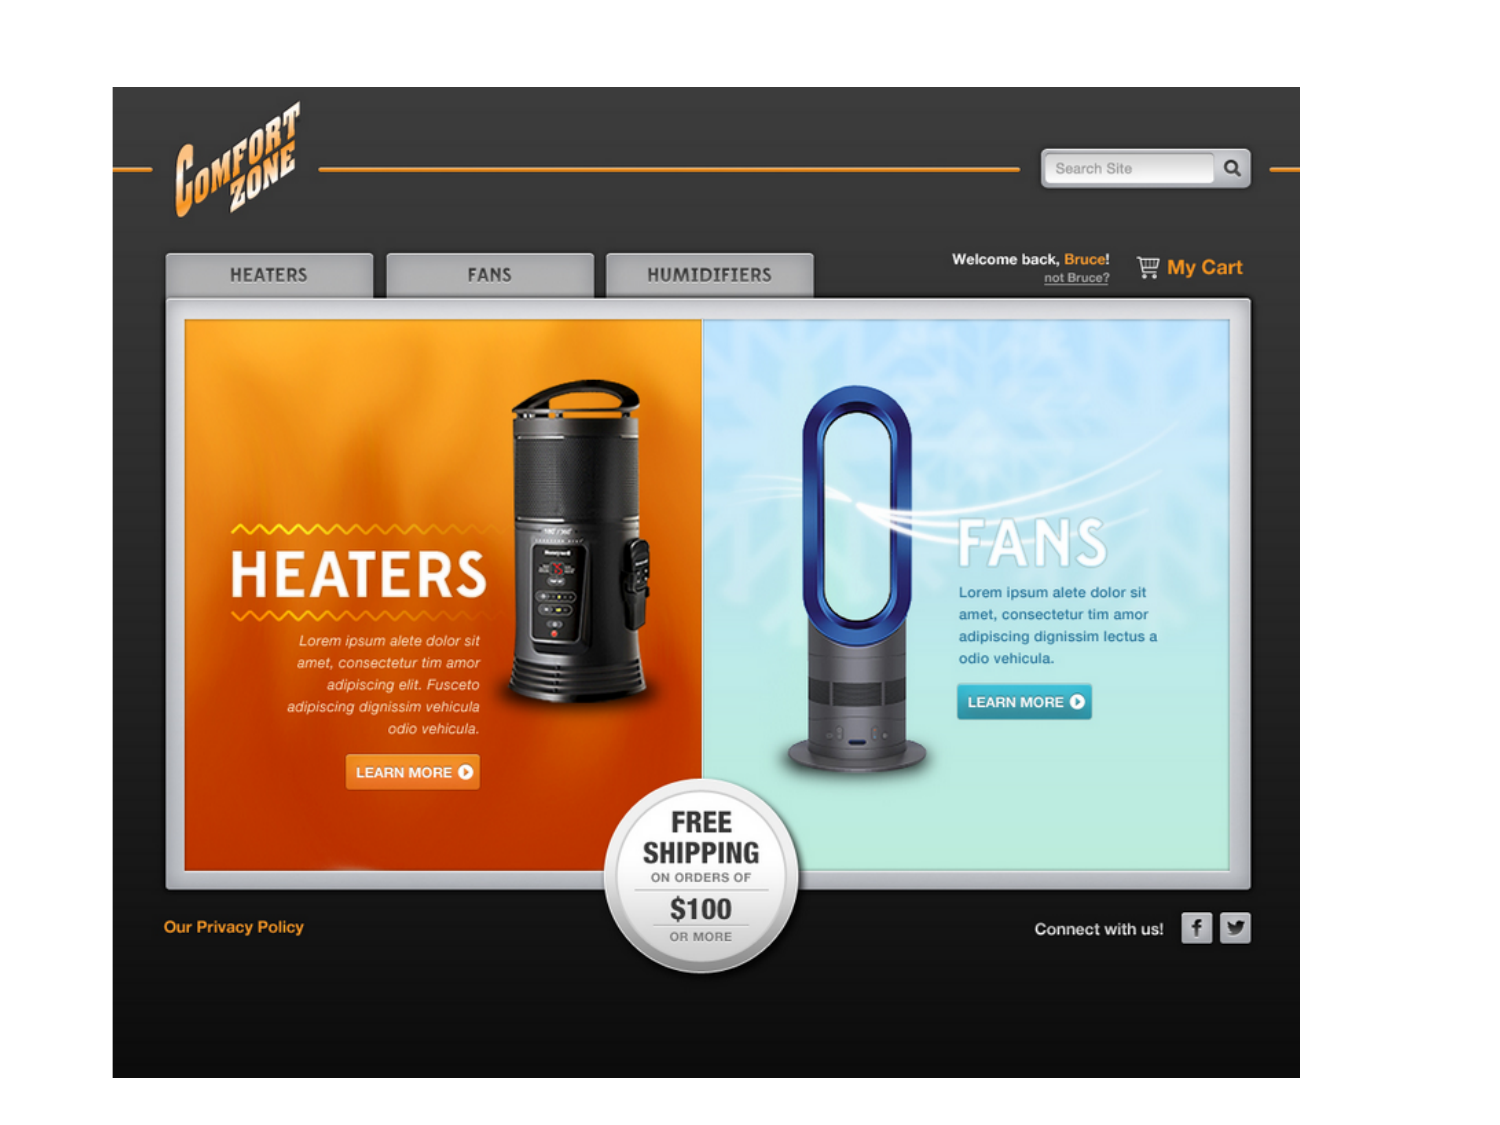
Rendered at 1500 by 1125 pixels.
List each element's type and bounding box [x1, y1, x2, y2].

picture [112, 87, 1301, 1078]
